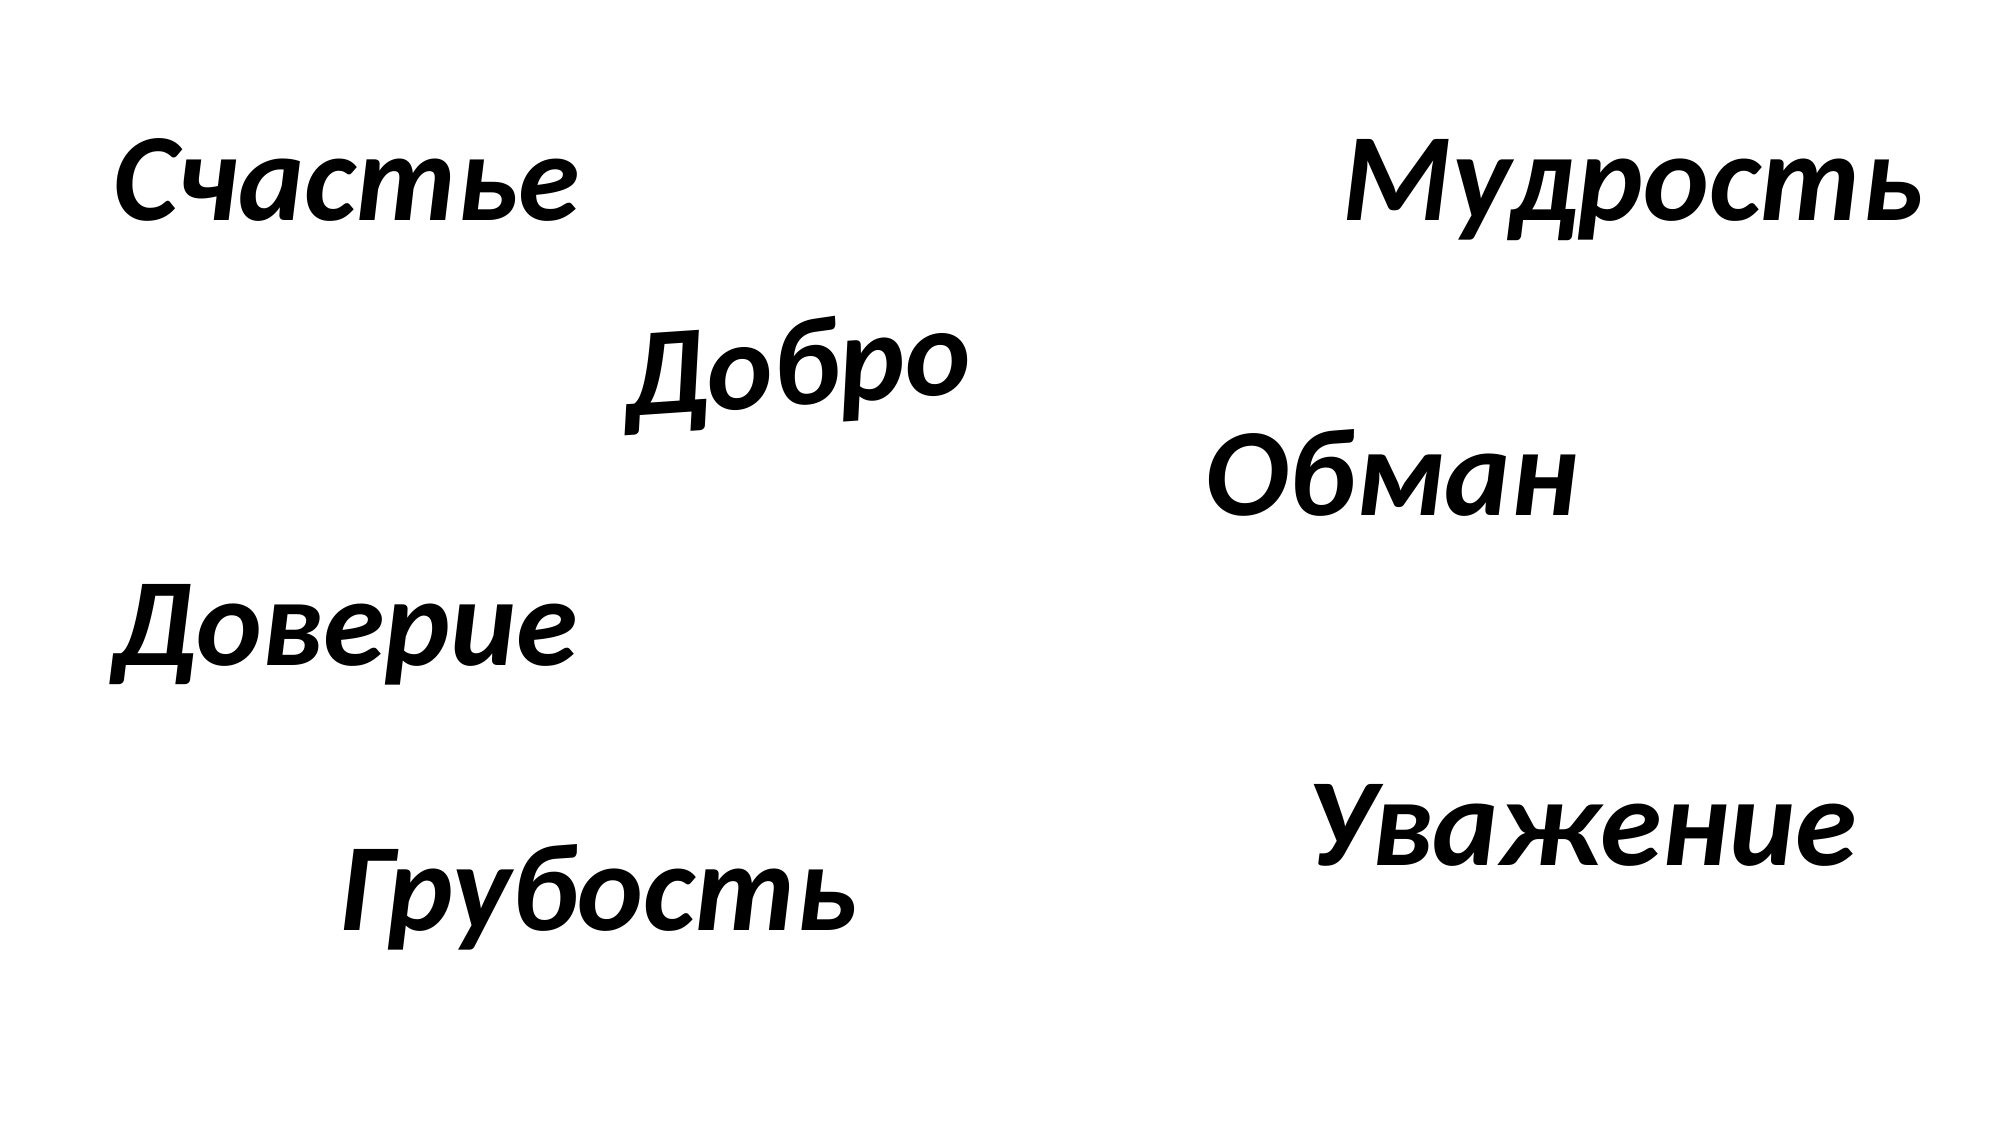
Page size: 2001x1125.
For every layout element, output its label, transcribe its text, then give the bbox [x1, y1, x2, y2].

text_box Обман [1190, 382, 1763, 548]
text_box Счастье [98, 88, 652, 254]
text_box Грубость [324, 798, 944, 964]
text_box Доверие [98, 532, 850, 698]
text_box Уважение [1292, 733, 1895, 898]
text_box Мудрость [1328, 88, 1963, 254]
text_box Добро [602, 247, 1177, 450]
